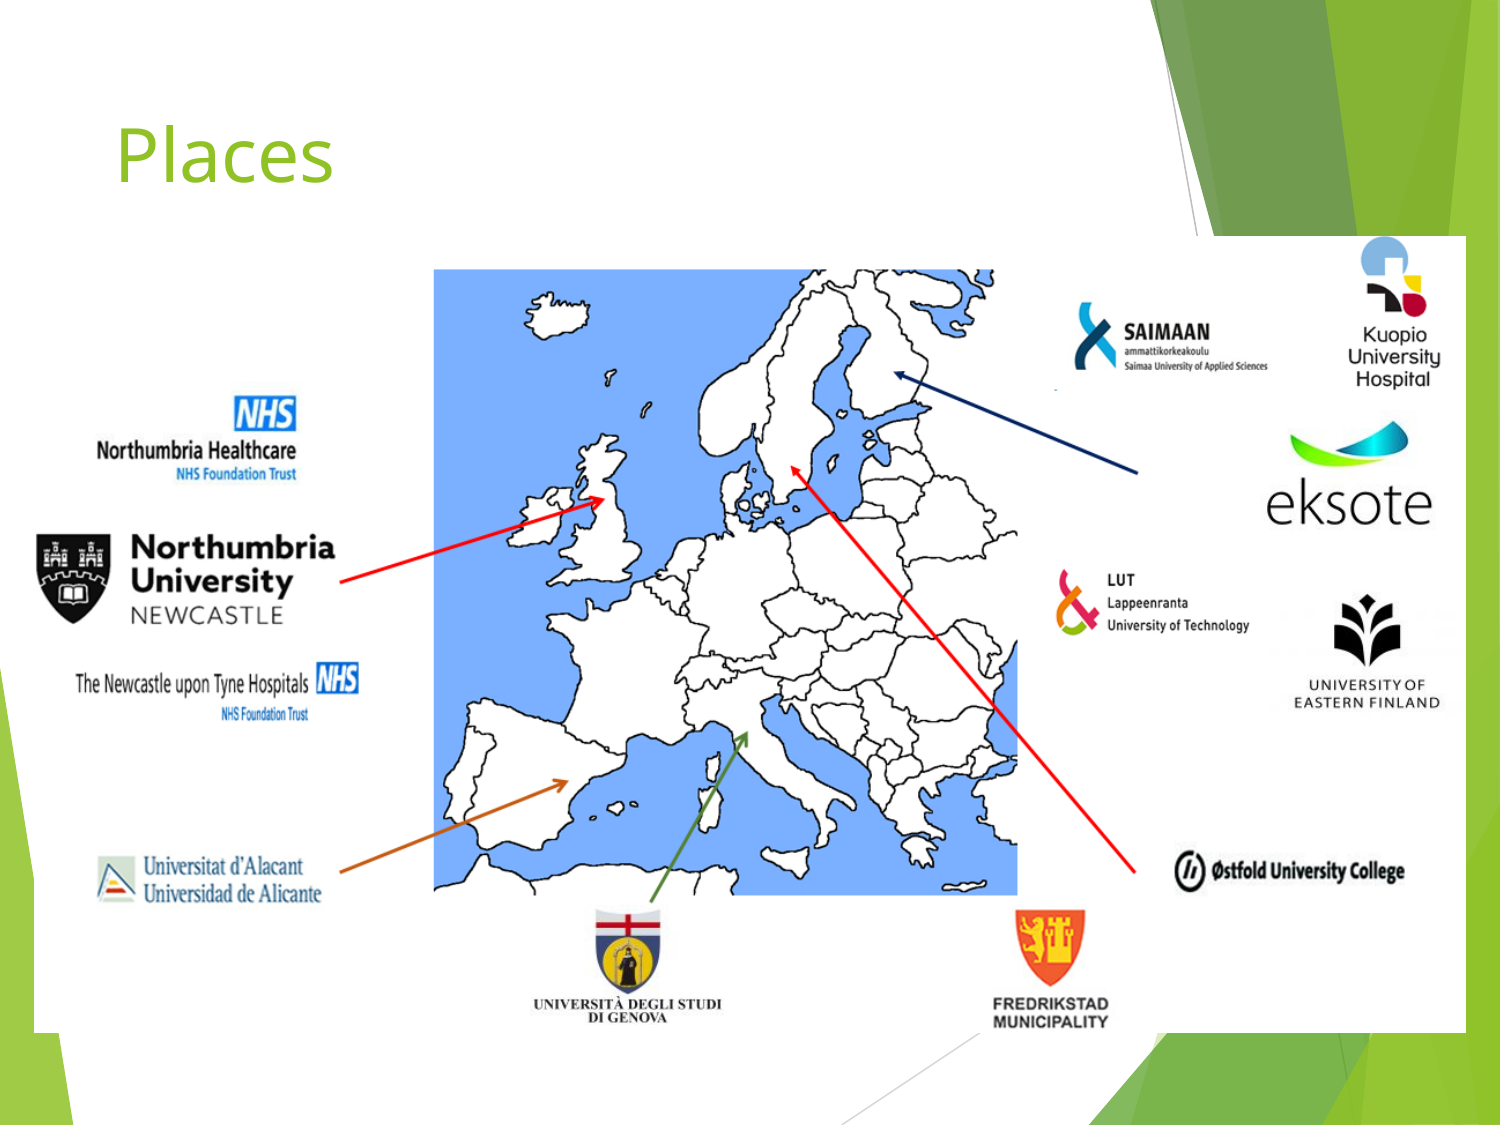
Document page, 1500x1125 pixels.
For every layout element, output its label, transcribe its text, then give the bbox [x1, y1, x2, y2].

picture [34, 235, 1466, 1033]
title Places [99, 99, 1142, 234]
